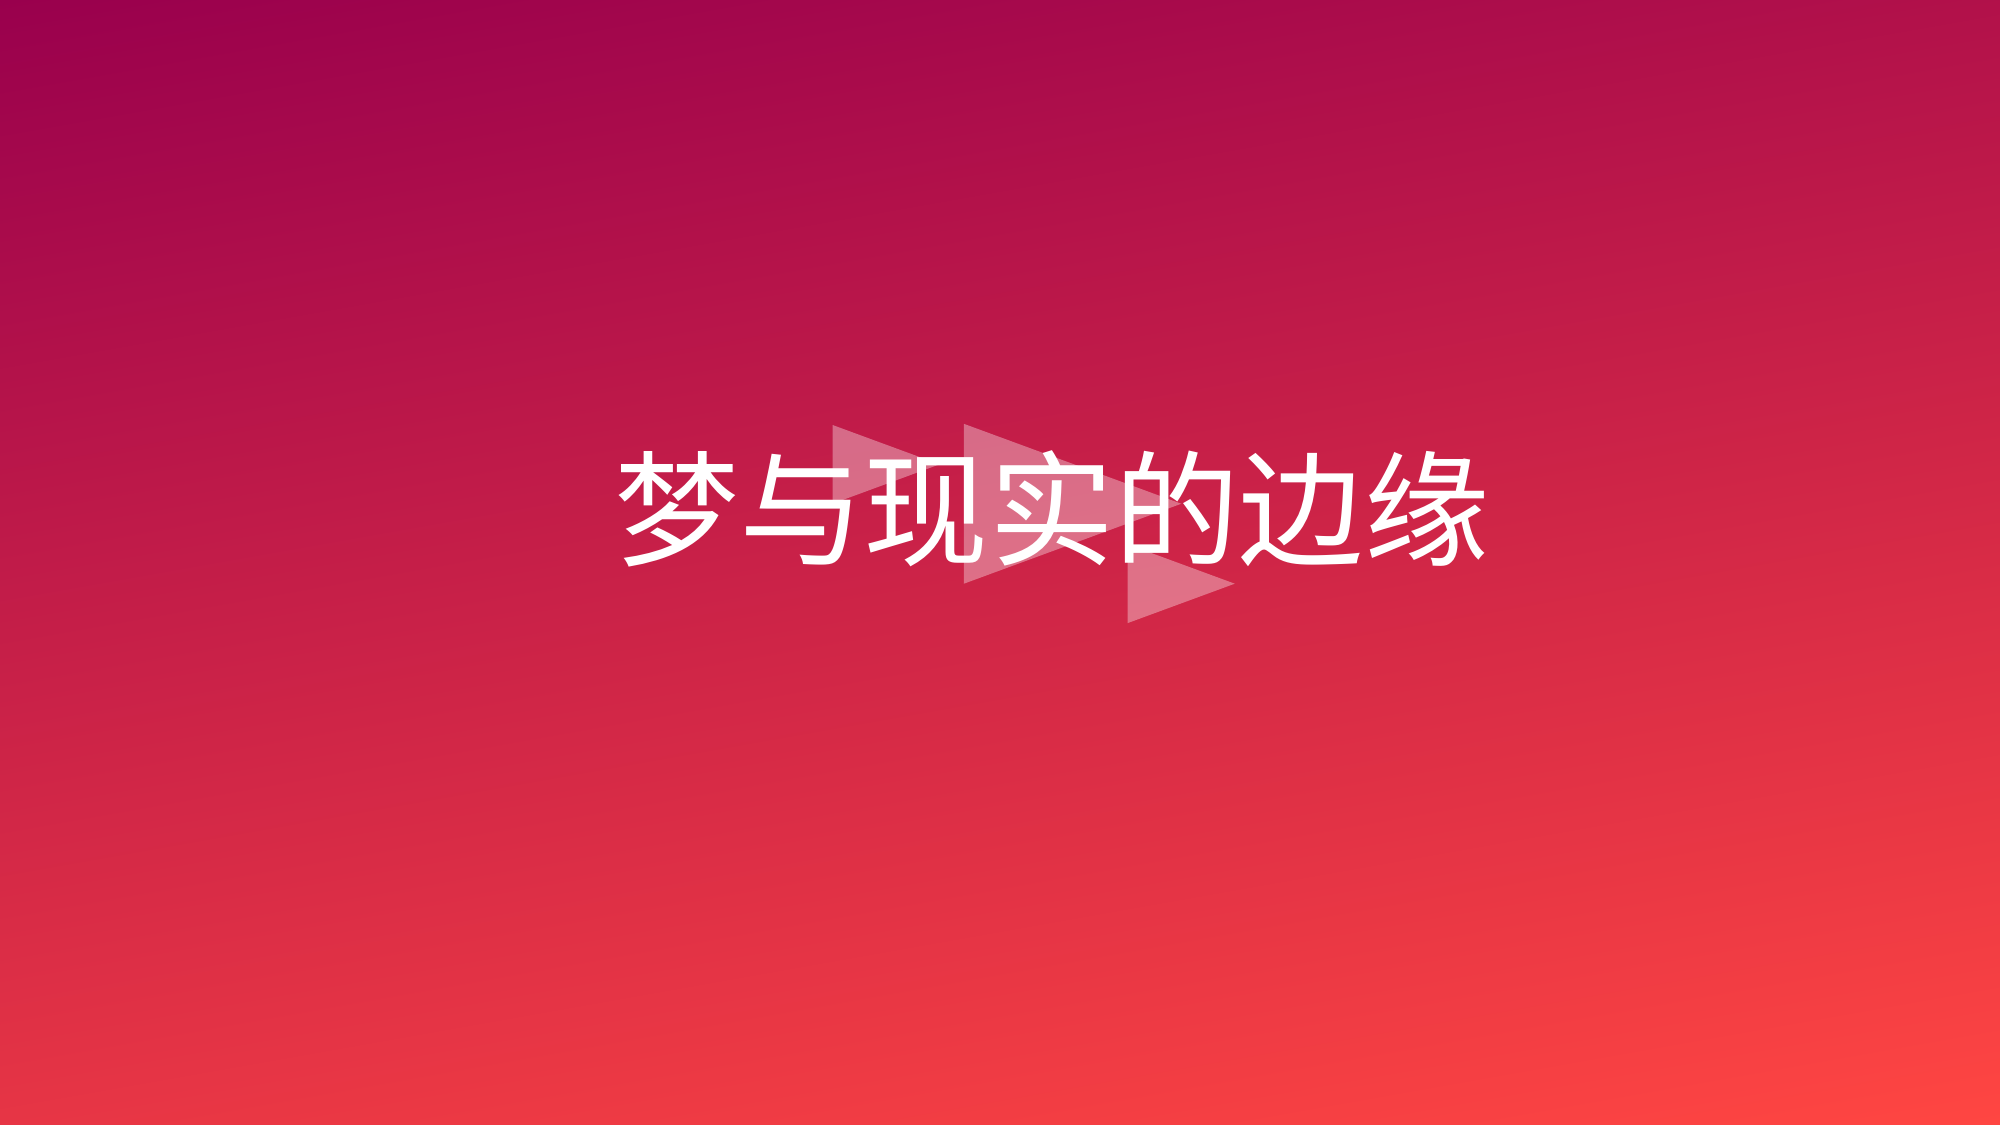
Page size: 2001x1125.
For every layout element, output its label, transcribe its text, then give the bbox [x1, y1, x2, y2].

text_box 梦与现实的边缘 [599, 423, 1505, 589]
text_box [1126, 589, 1224, 625]
